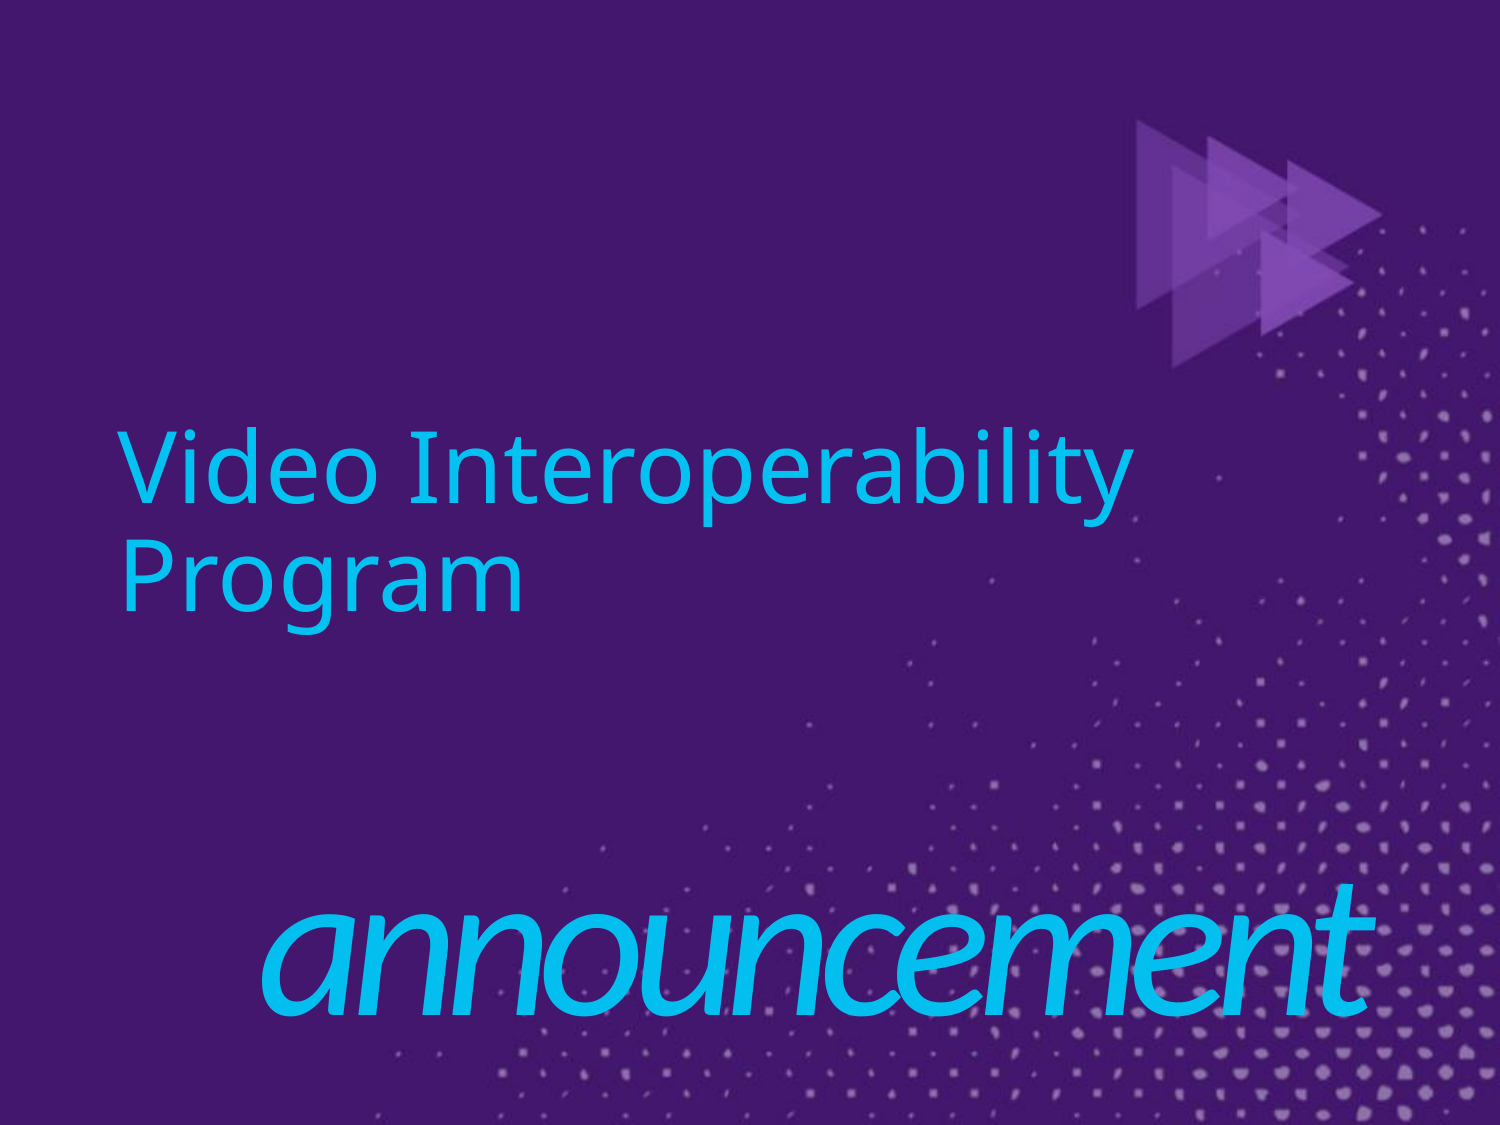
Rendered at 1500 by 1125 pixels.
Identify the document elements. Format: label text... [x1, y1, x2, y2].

title Video Interoperability Program [102, 400, 1251, 651]
picture [0, 0, 1500, 1125]
list announcement [131, 800, 1392, 1027]
